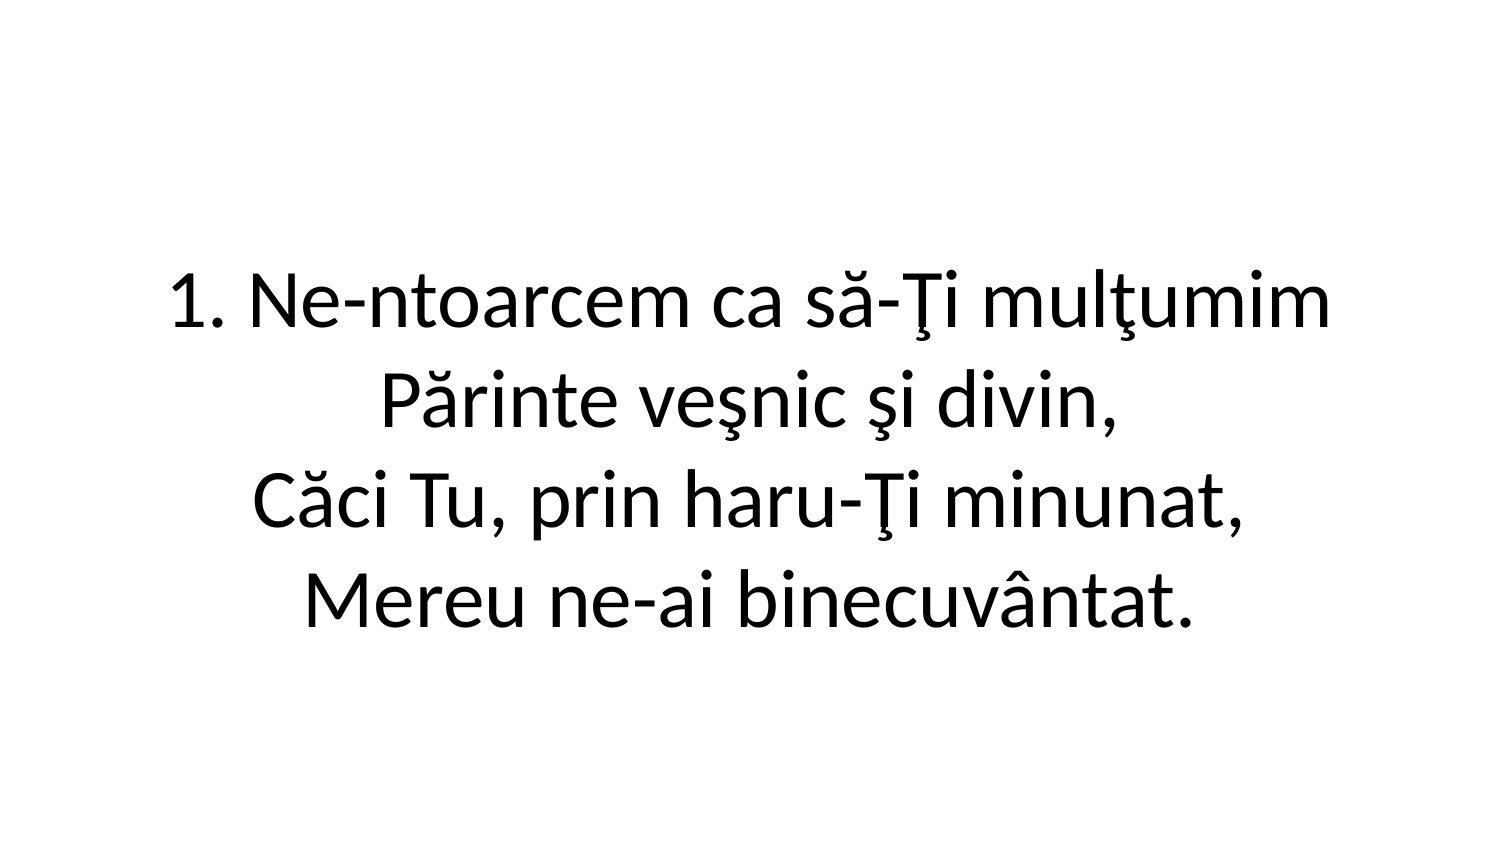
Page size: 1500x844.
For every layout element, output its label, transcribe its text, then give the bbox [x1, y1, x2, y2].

text_box 1. Ne-ntoarcem ca să-Ţi mulţumim Părinte veşnic şi divin, Căci Tu, prin haru-Ţi minunat, Mereu ne-ai binecuvântat. [150, 192, 1350, 652]
